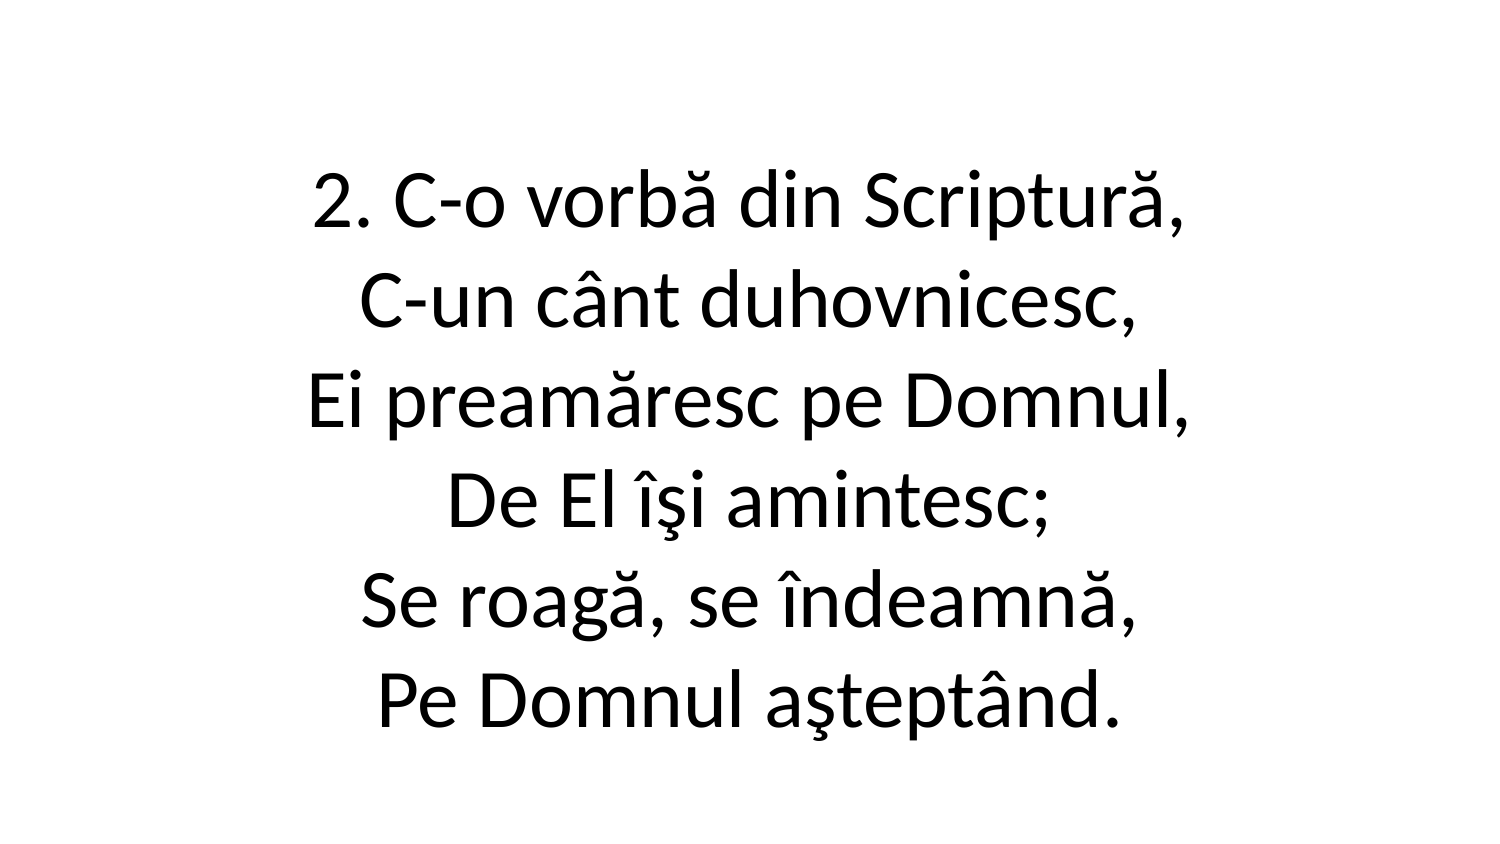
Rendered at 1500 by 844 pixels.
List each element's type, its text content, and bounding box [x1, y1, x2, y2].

text_box 2. C-o vorbă din Scriptură, C-un cânt duhovnicesc, Ei preamăresc pe Domnul, De El îşi amintesc; Se roagă, se îndeamnă, Pe Domnul aşteptând. [291, 92, 1209, 752]
